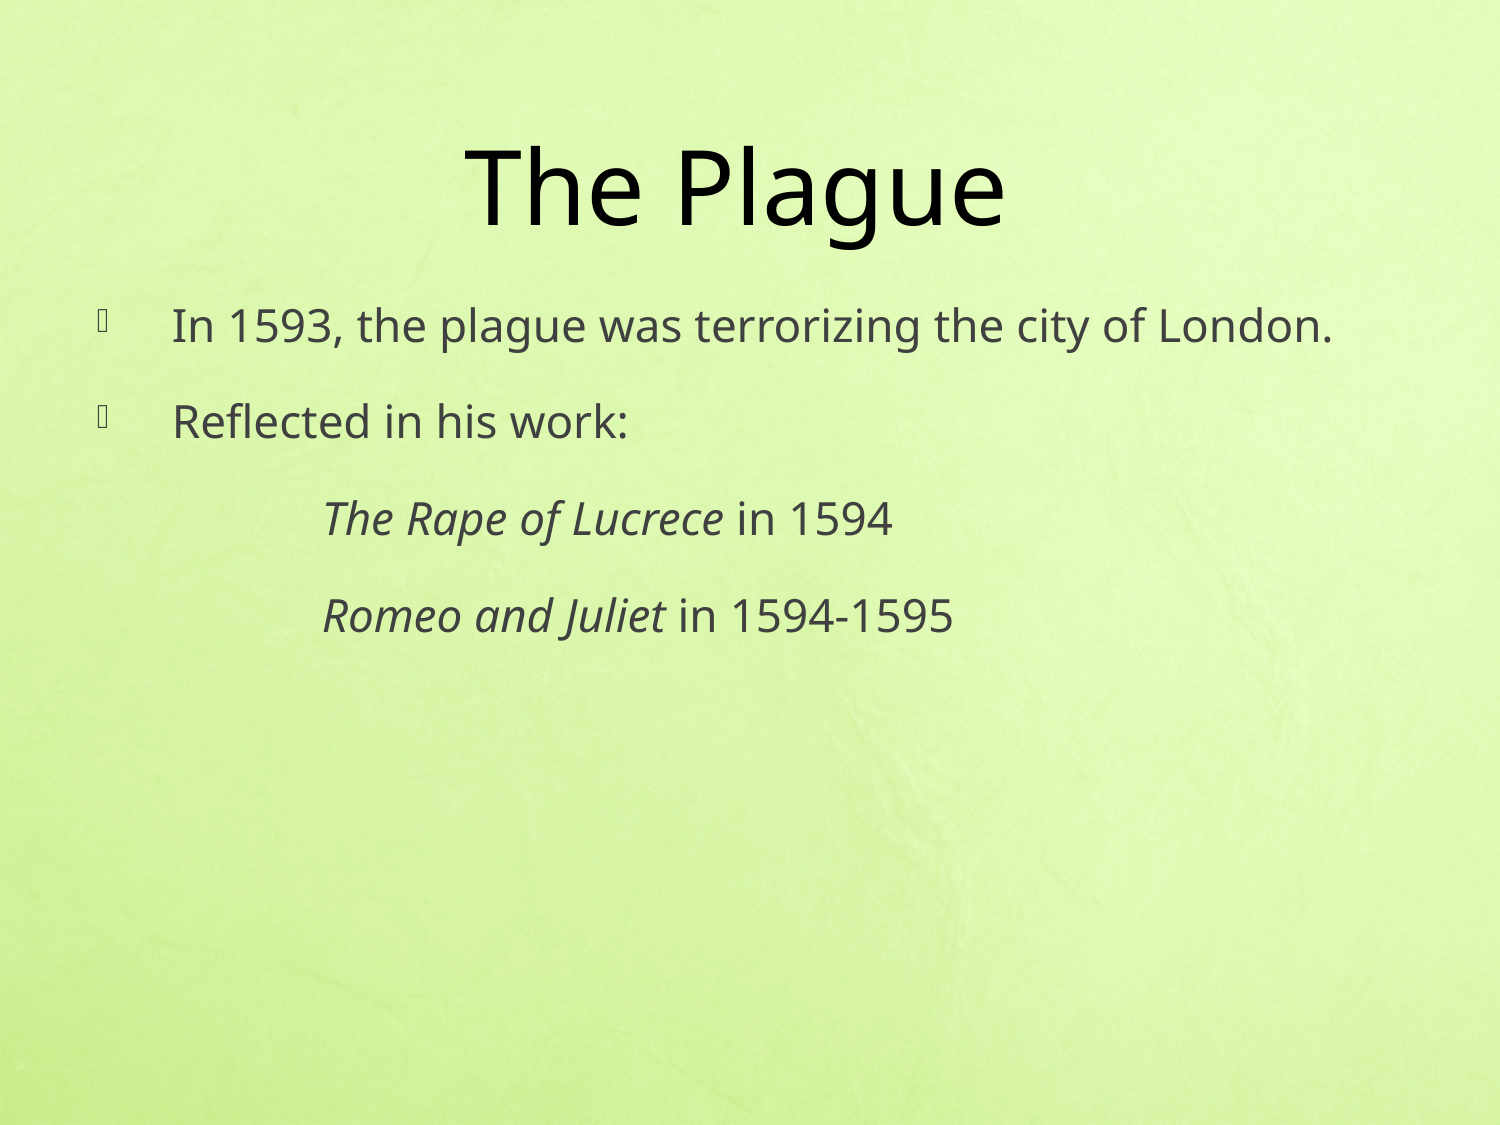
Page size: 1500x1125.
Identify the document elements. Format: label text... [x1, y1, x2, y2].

title The Plague [81, 15, 1419, 254]
list In 1593, the plague was terrorizing the city of London. Reflected in his work: The Rape of Lucrece in 1594 Romeo and Juliet in 1594-1595 [81, 288, 1419, 1005]
